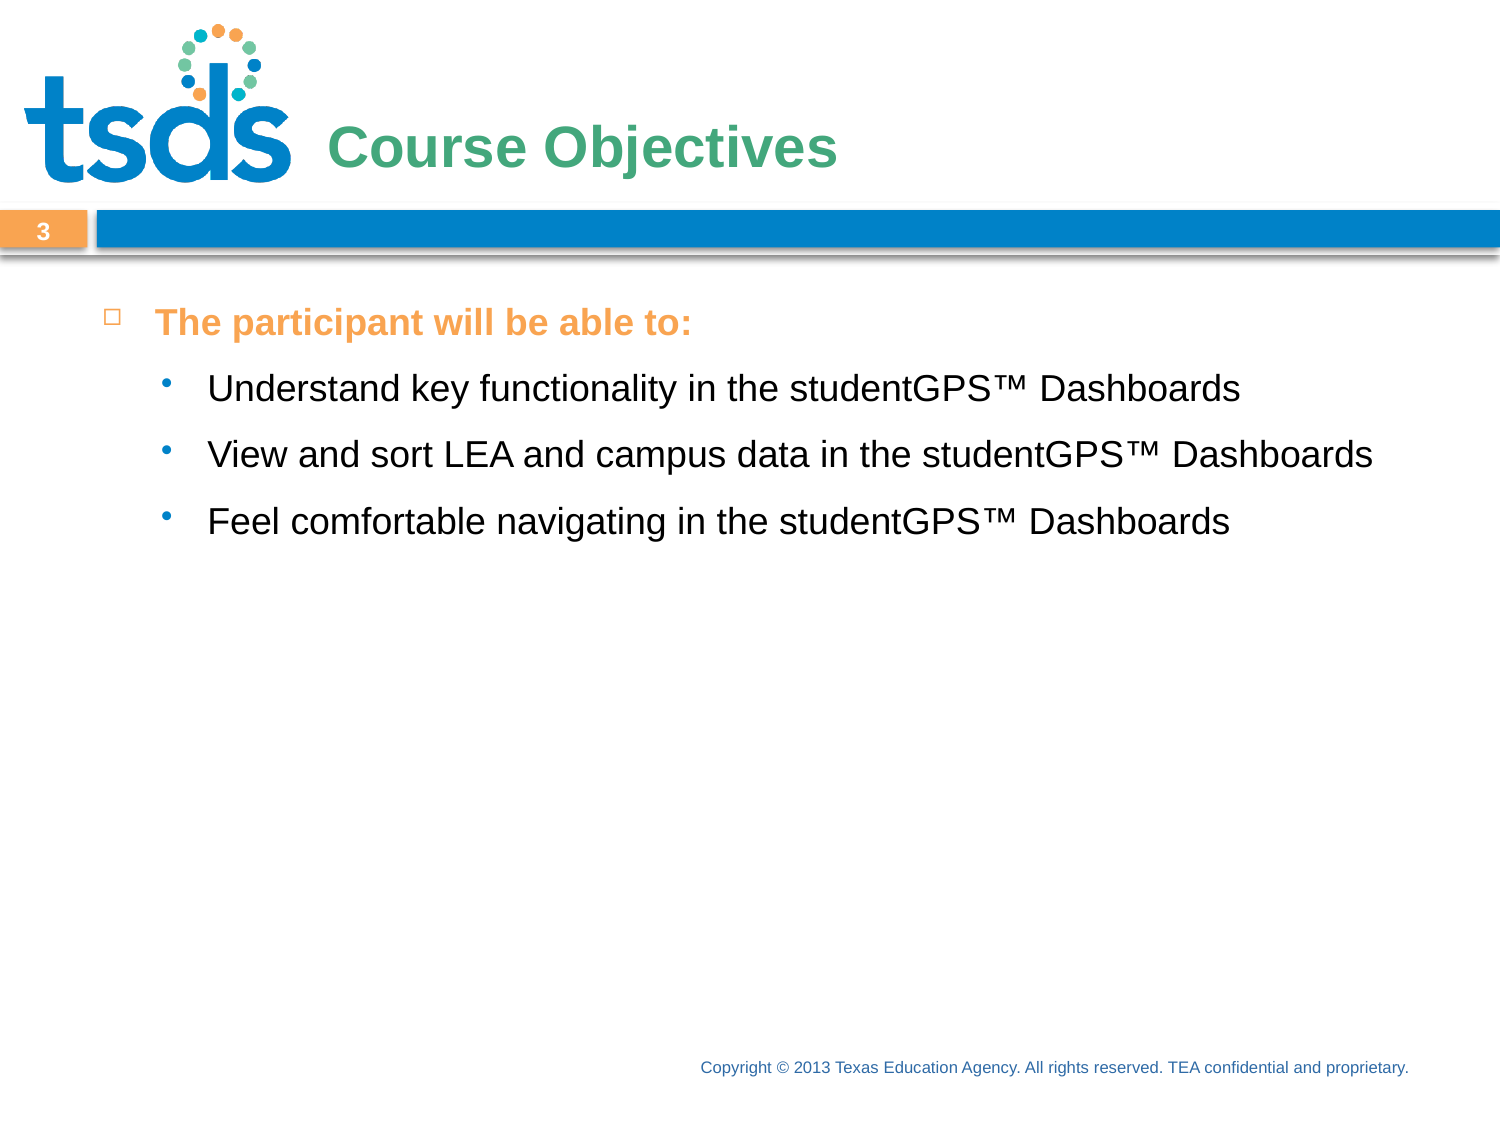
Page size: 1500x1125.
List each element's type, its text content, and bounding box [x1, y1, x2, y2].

slide_number 2 [0, 210, 88, 251]
text_box The participant will be able to: Understand key functionality in the studentGPS™ Dashboards View and sort LEA and campus data in the studentGPS™ Dashboards Feel comfortable navigating in the studentGPS™ Dashboards [87, 287, 1425, 1025]
picture [24, 24, 291, 191]
title Course Objectives [312, 75, 1438, 213]
